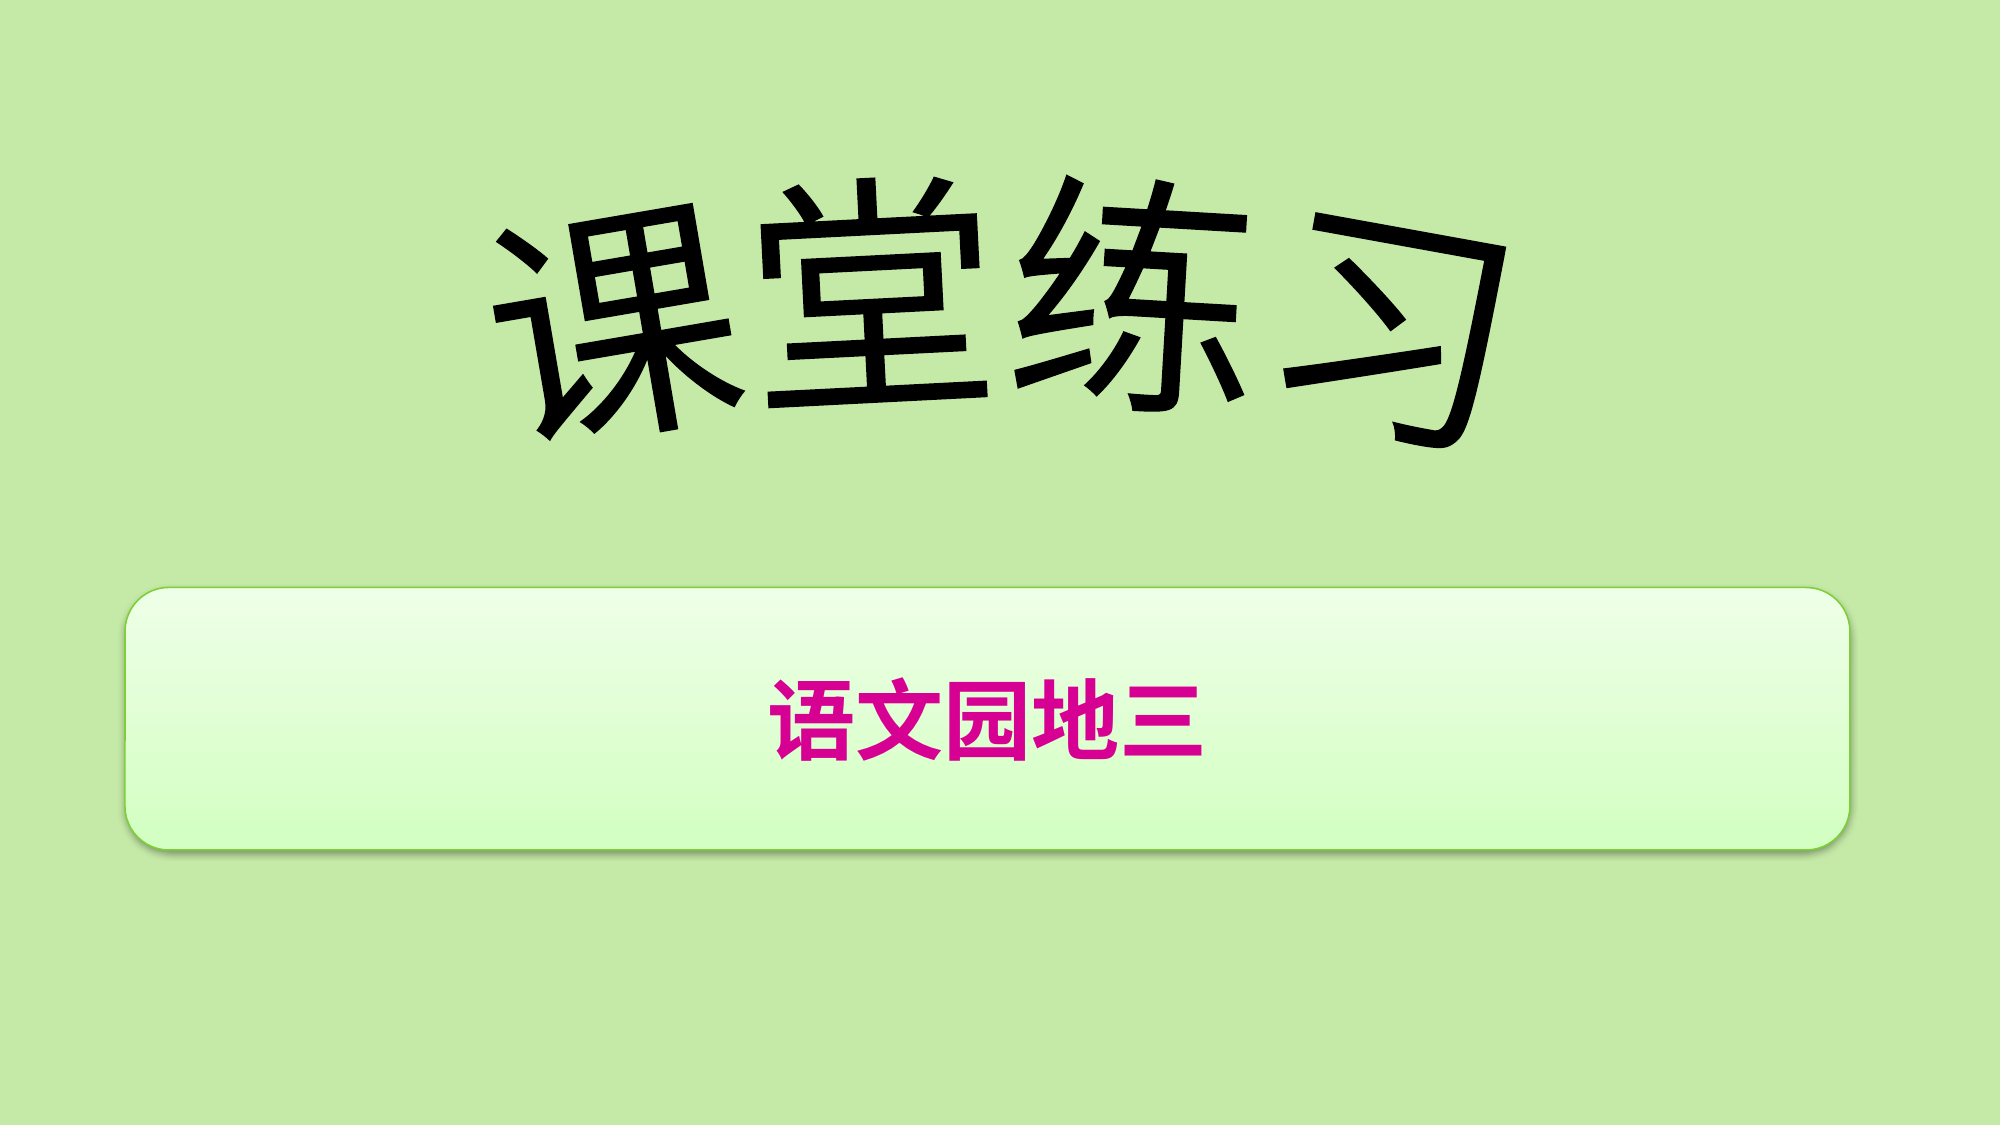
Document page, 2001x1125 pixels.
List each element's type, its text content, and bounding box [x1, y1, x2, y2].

text_box 语文园地三 [124, 586, 1851, 851]
